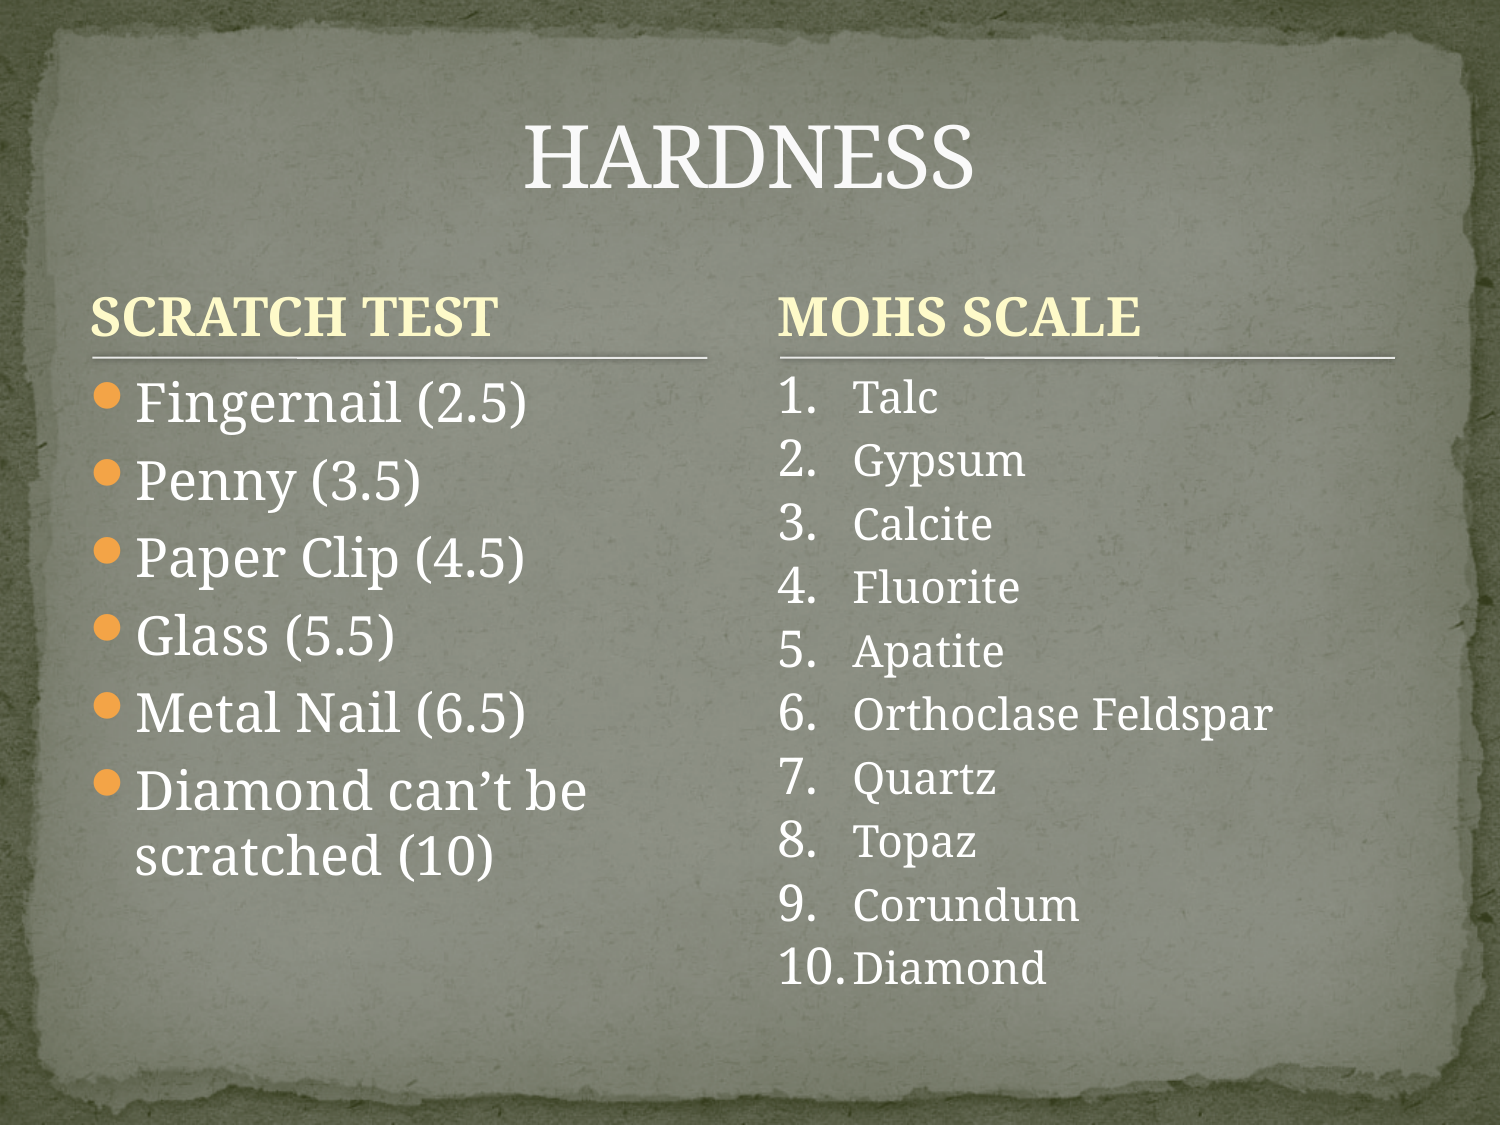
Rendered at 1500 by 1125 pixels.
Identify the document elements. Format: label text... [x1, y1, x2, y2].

list SCRATCH TEST [73, 228, 740, 357]
list MOHS SCALE [760, 228, 1427, 357]
list Fingernail (2.5) Penny (3.5) Paper Clip (4.5) Glass (5.5) Metal Nail (6.5) Diamond can’t be scratched (10) [75, 361, 738, 1004]
list Talc Gypsum Calcite Fluorite Apatite Orthoclase Feldspar Quartz Topaz Corundum Diamond [762, 361, 1426, 1004]
title HARDNESS [74, 25, 1425, 213]
